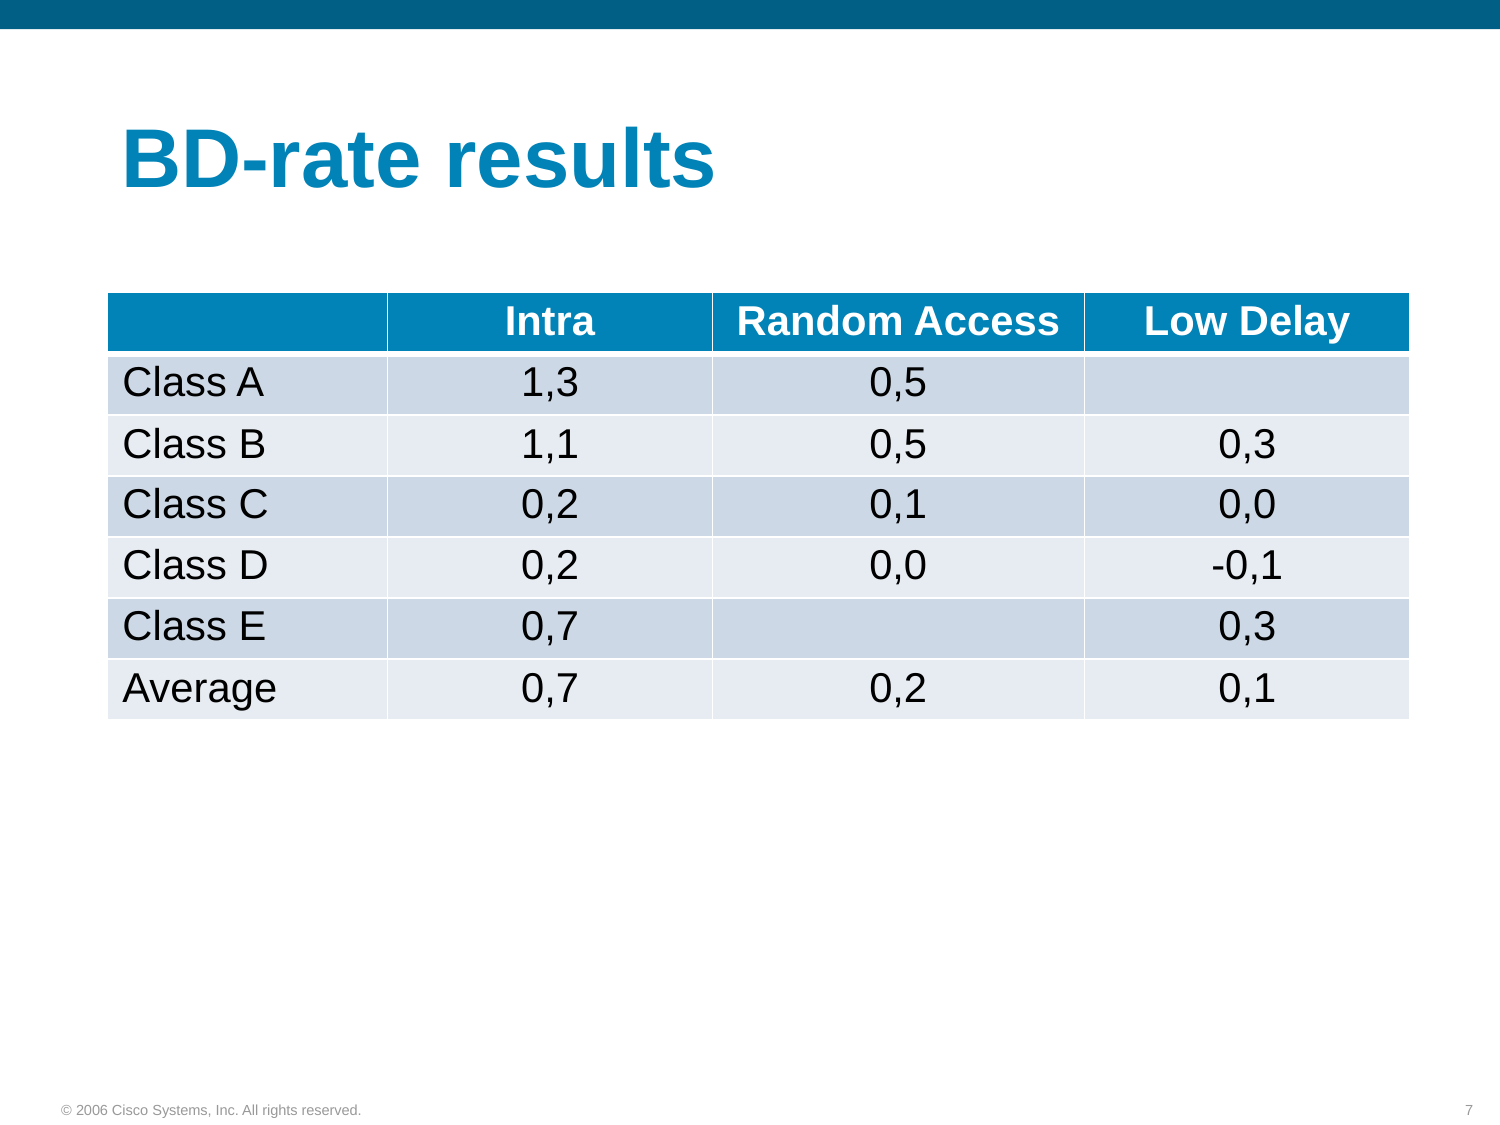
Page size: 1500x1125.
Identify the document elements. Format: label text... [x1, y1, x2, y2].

table_header Intra [388, 293, 712, 351]
table_cell Class B [108, 416, 387, 475]
table_cell 0,0 [1085, 477, 1409, 536]
table_cell 0,5 [713, 357, 1084, 414]
table_cell 1,3 [388, 357, 712, 414]
table_header [108, 293, 387, 351]
table_cell Class D [108, 538, 387, 597]
table_cell Class E [108, 599, 387, 658]
table_cell 0,7 [388, 599, 712, 658]
table_cell [1085, 357, 1409, 414]
table_header Random Access [713, 293, 1084, 351]
table_cell 0,1 [1085, 660, 1409, 719]
table_cell 0,1 [713, 477, 1084, 536]
table_cell 0,3 [1085, 599, 1409, 658]
table_cell 0,3 [1085, 416, 1409, 475]
table_cell 0,2 [388, 477, 712, 536]
table_cell 0,7 [388, 660, 712, 719]
table_cell 0,5 [713, 416, 1084, 475]
table_header Low Delay [1085, 293, 1409, 351]
table_cell -0,1 [1085, 538, 1409, 597]
table_cell Average [108, 660, 387, 719]
table_cell 1,1 [388, 416, 712, 475]
table_cell 0,0 [713, 538, 1084, 597]
table_cell Class C [108, 477, 387, 536]
table_cell 0,2 [713, 660, 1084, 719]
table_cell [713, 599, 1084, 658]
title BD-rate results [107, 74, 1444, 213]
table_cell Class A [108, 357, 387, 414]
table_cell 0,2 [388, 538, 712, 597]
